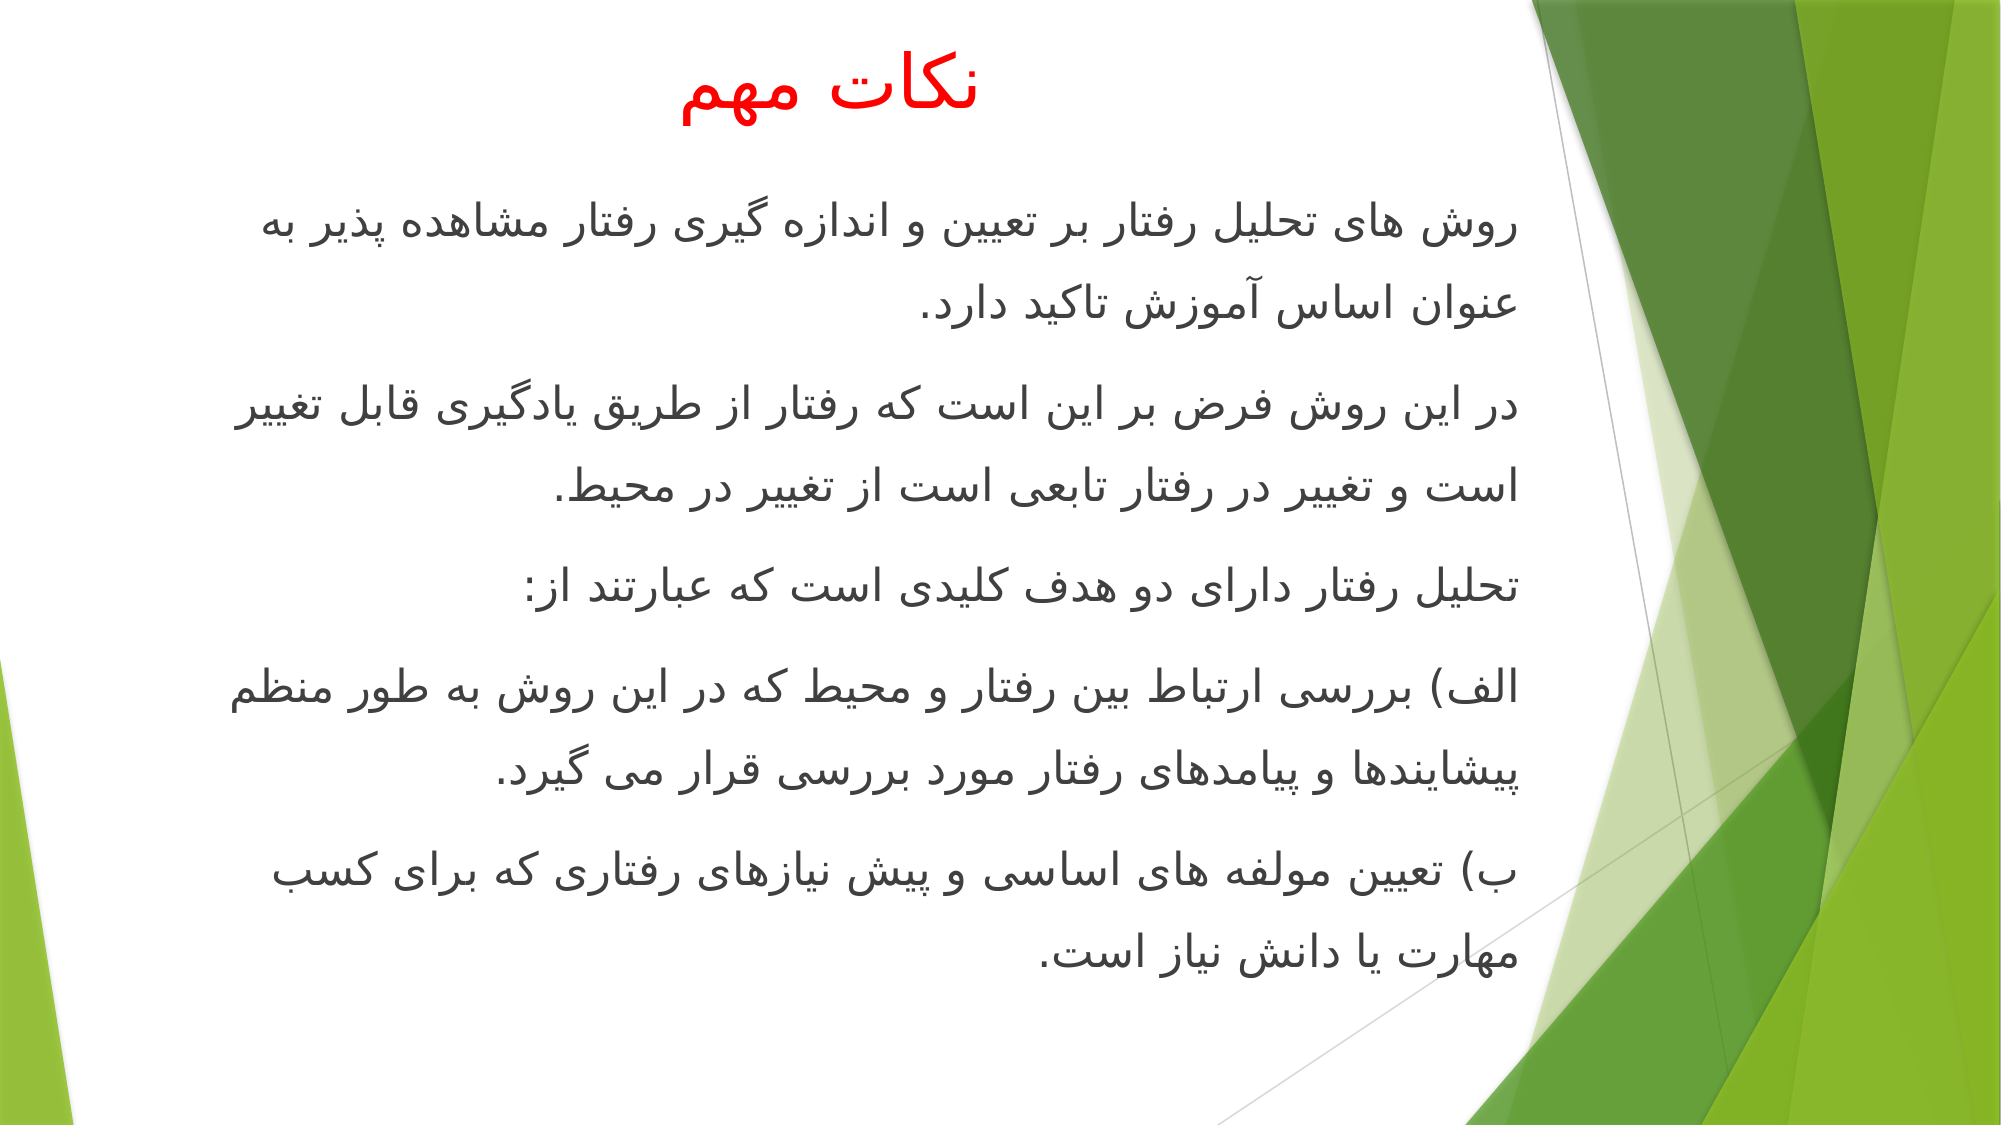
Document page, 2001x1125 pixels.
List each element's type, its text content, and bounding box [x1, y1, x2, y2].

title نکات مهم [125, 26, 1537, 156]
list روش های تحلیل رفتار بر تعیین و اندازه گیری رفتار مشاهده پذیر به عنوان اساس آموزش تاکید دارد. در این روش فرض بر این است که رفتار از طریق یادگیری قابل تغییر است و تغییر در رفتار تابعی است از تغییر در محیط. تحلیل رفتار دارای دو هدف کلیدی است که عبارتند از: الف) بررسی ارتباط بین رفتار و محیط که در این روش به طور منظم پیشایندها و پیامدهای رفتار مورد بررسی قرار می گیرد. ب) تعیین مولفه های اساسی و پیش نیازهای رفتاری که برای کسب مهارت یا دانش نیاز است. [125, 156, 1537, 987]
